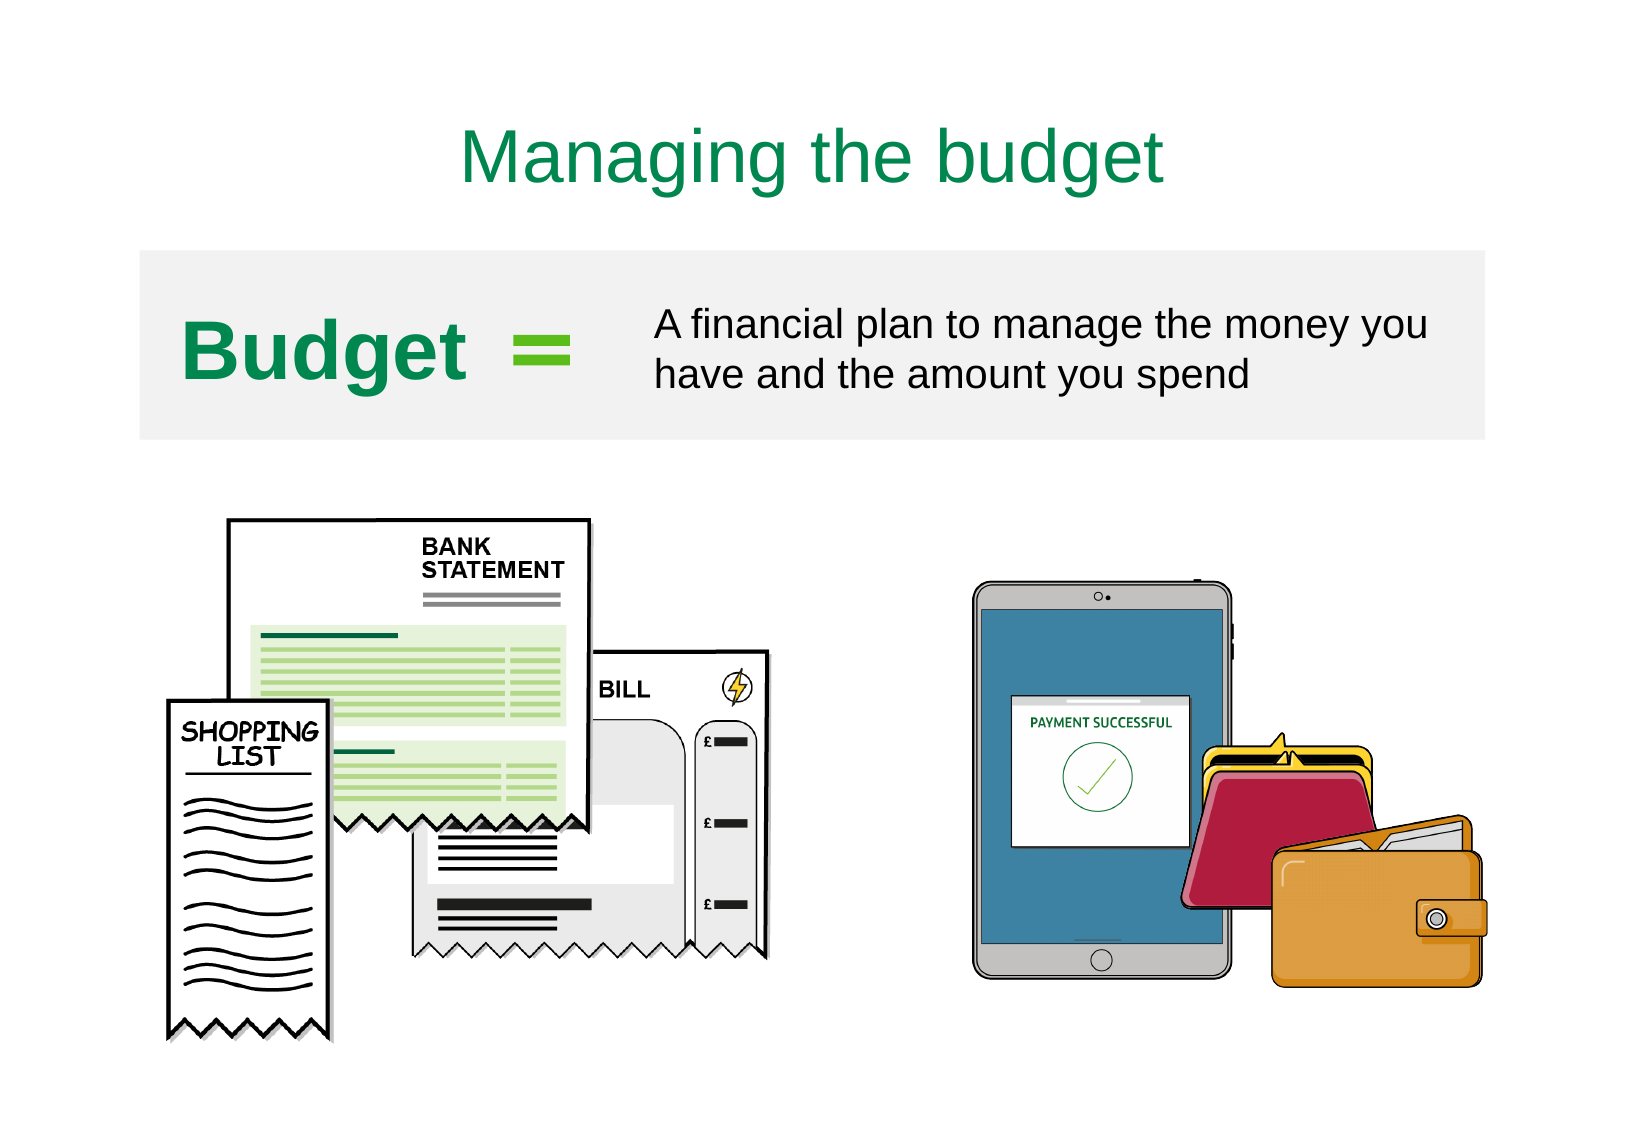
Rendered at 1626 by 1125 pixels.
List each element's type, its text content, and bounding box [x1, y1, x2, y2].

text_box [513, 334, 571, 366]
title Managing the budget [0, 118, 1625, 199]
picture [972, 579, 1488, 989]
text_box Budget [166, 289, 520, 455]
text_box A financial plan to manage the money you have and the amount you spend [639, 289, 1502, 464]
text_box [138, 248, 1487, 442]
picture [166, 516, 772, 1044]
